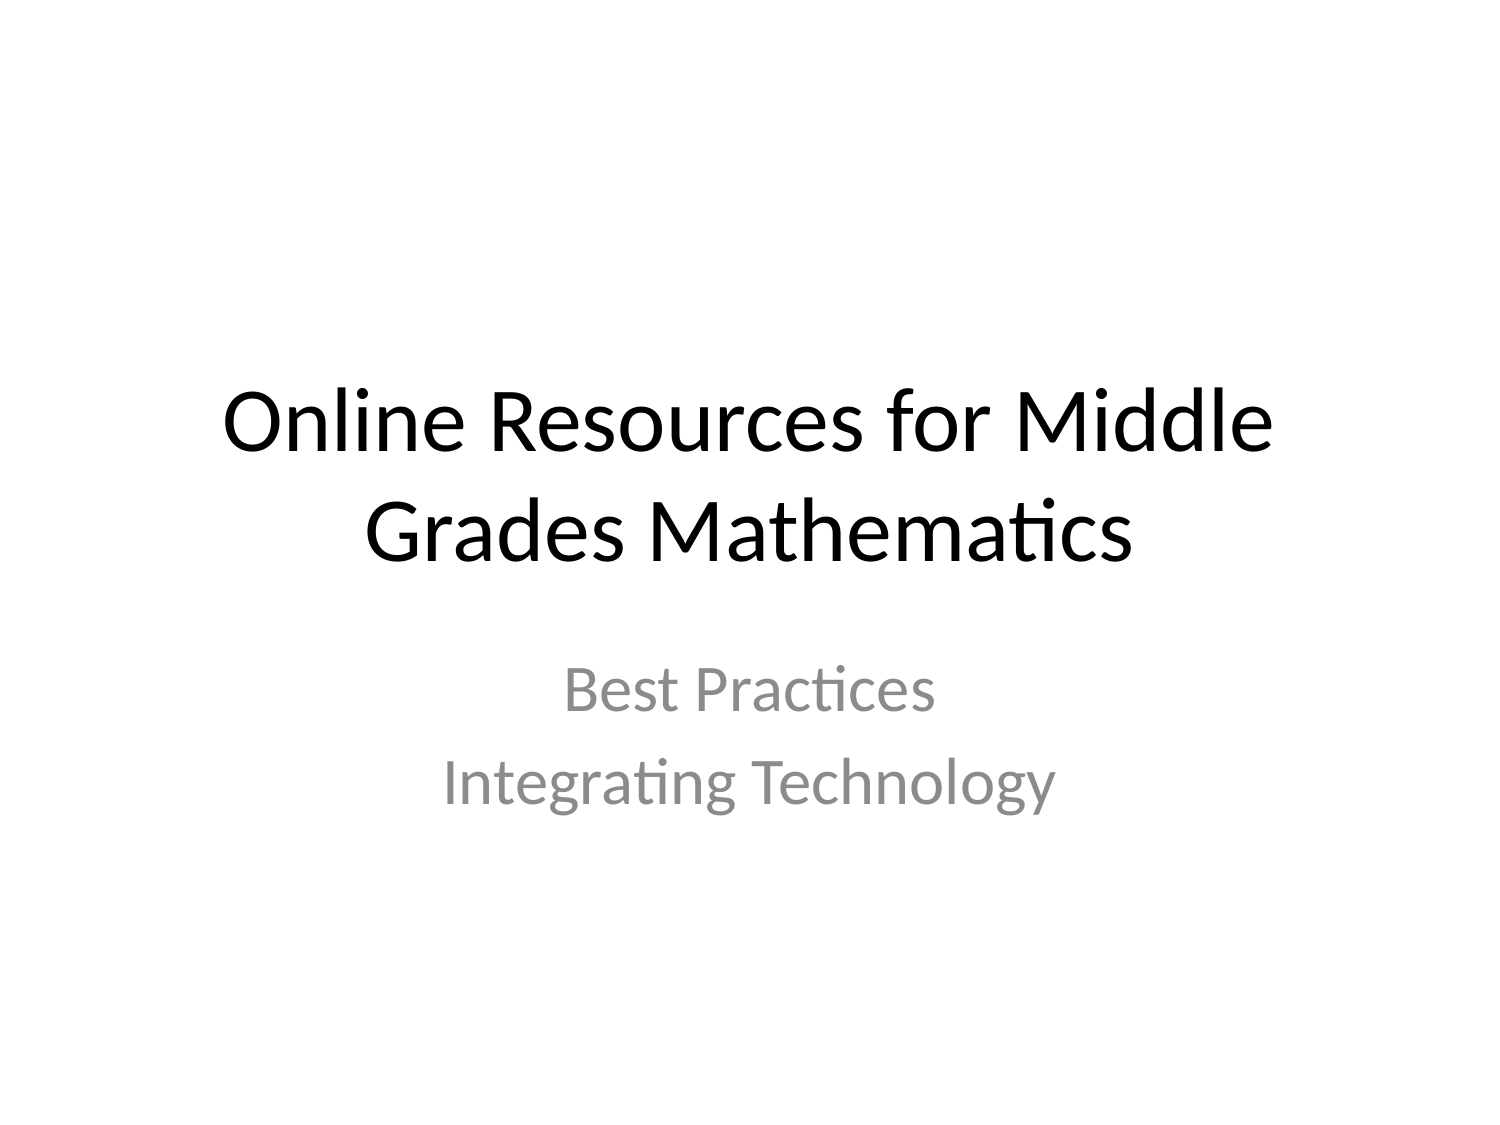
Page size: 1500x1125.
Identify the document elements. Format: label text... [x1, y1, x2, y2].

title Online Resources for Middle Grades Mathematics [112, 349, 1388, 591]
subtitle Best Practices Integrating Technology [225, 637, 1275, 925]
